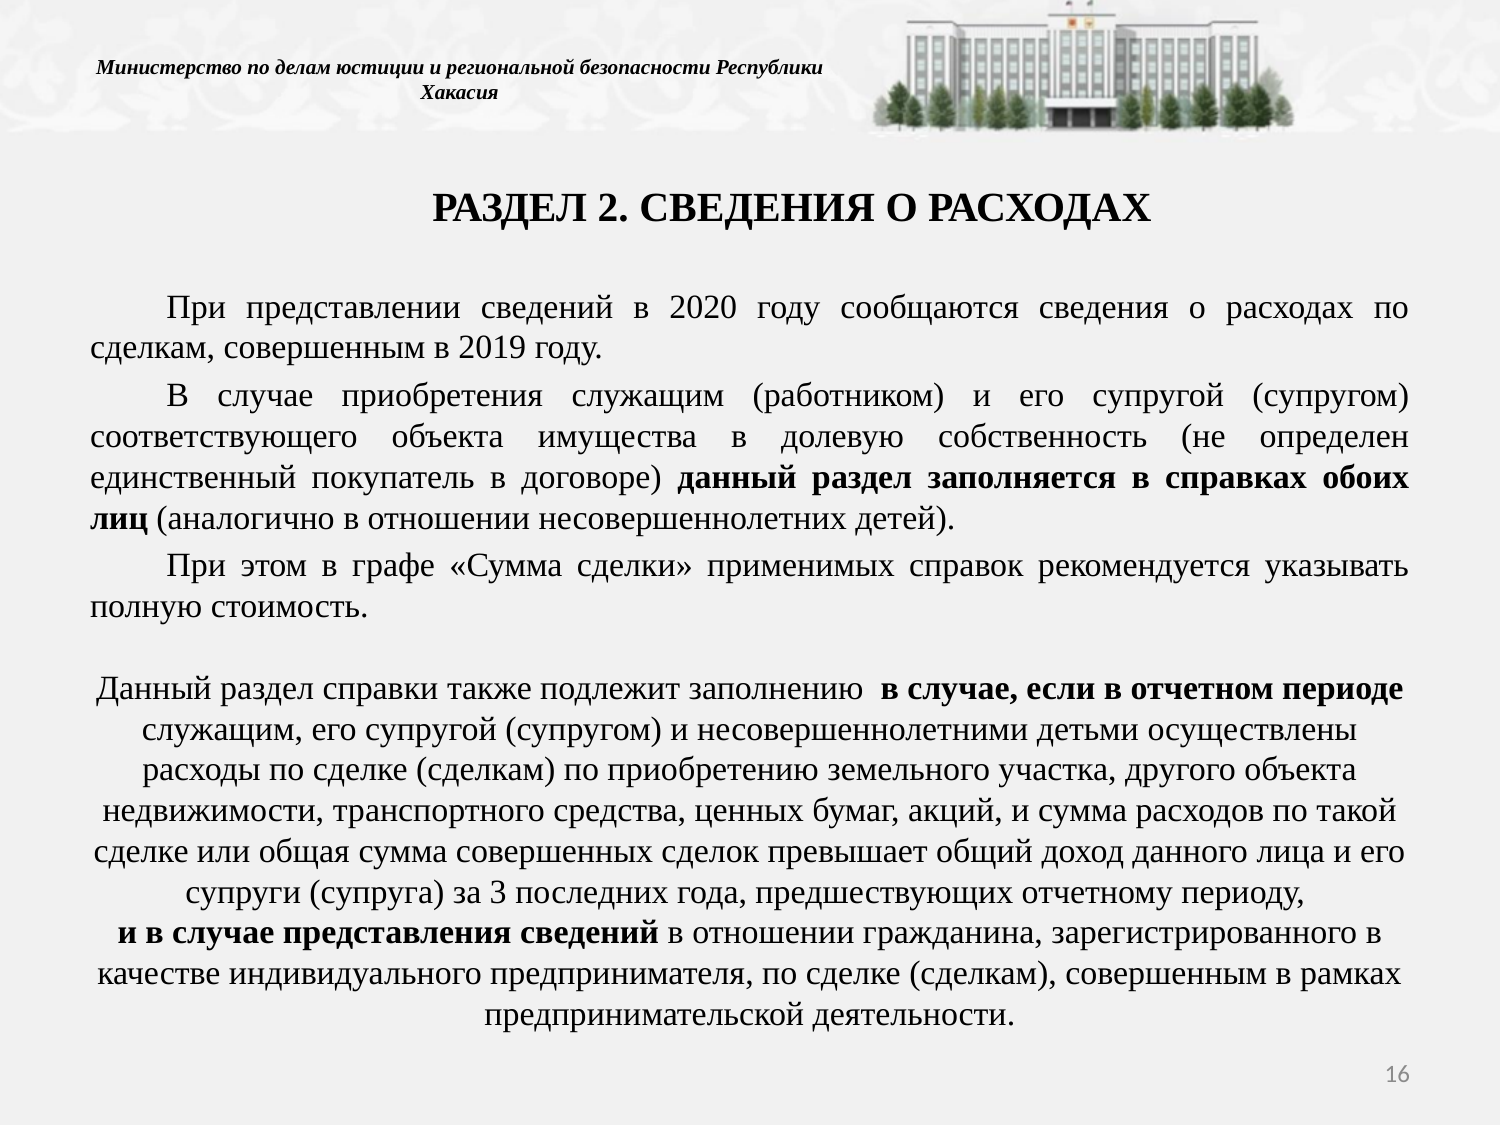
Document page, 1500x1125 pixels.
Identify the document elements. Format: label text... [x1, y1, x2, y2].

list РАЗДЕЛ 2. СВЕДЕНИЯ О РАСХОДАХ При представлении сведений в 2020 году сообщаются сведения о расходах по сделкам, совершенным в 2019 году. В случае приобретения служащим (работником) и его супругой (супругом) соответствующего объекта имущества в долевую собственность (не определен единственный покупатель в договоре) данный раздел заполняется в справках обоих лиц (аналогично в отношении несовершеннолетних детей). При этом в графе «Сумма сделки» применимых справок рекомендуется указывать полную стоимость. Данный раздел справки также подлежит заполнению в случае, если в отчетном периоде служащим, его супругой (супругом) и несовершеннолетними детьми осуществлены расходы по сделке (сделкам) по приобретению земельного участка, другого объекта недвижимости, транспортного средства, ценных бумаг, акций, и сумма расходов по такой сделке или общая сумма совершенных сделок превышает общий доход данного лица и его супруги (супруга) за 3 последних года, предшествующих отчетному периоду, и в случае представления сведений в отношении гражданина, зарегистрированного в качестве индивидуального предпринимателя, по сделке (сделкам), совершенным в рамках предпринимательской деятельности. [75, 172, 1425, 1071]
picture [0, 0, 1500, 1125]
slide_number 16 [1074, 1042, 1425, 1103]
title Министерство по делам юстиции и региональной безопасности Республики Хакасия [75, 45, 845, 138]
